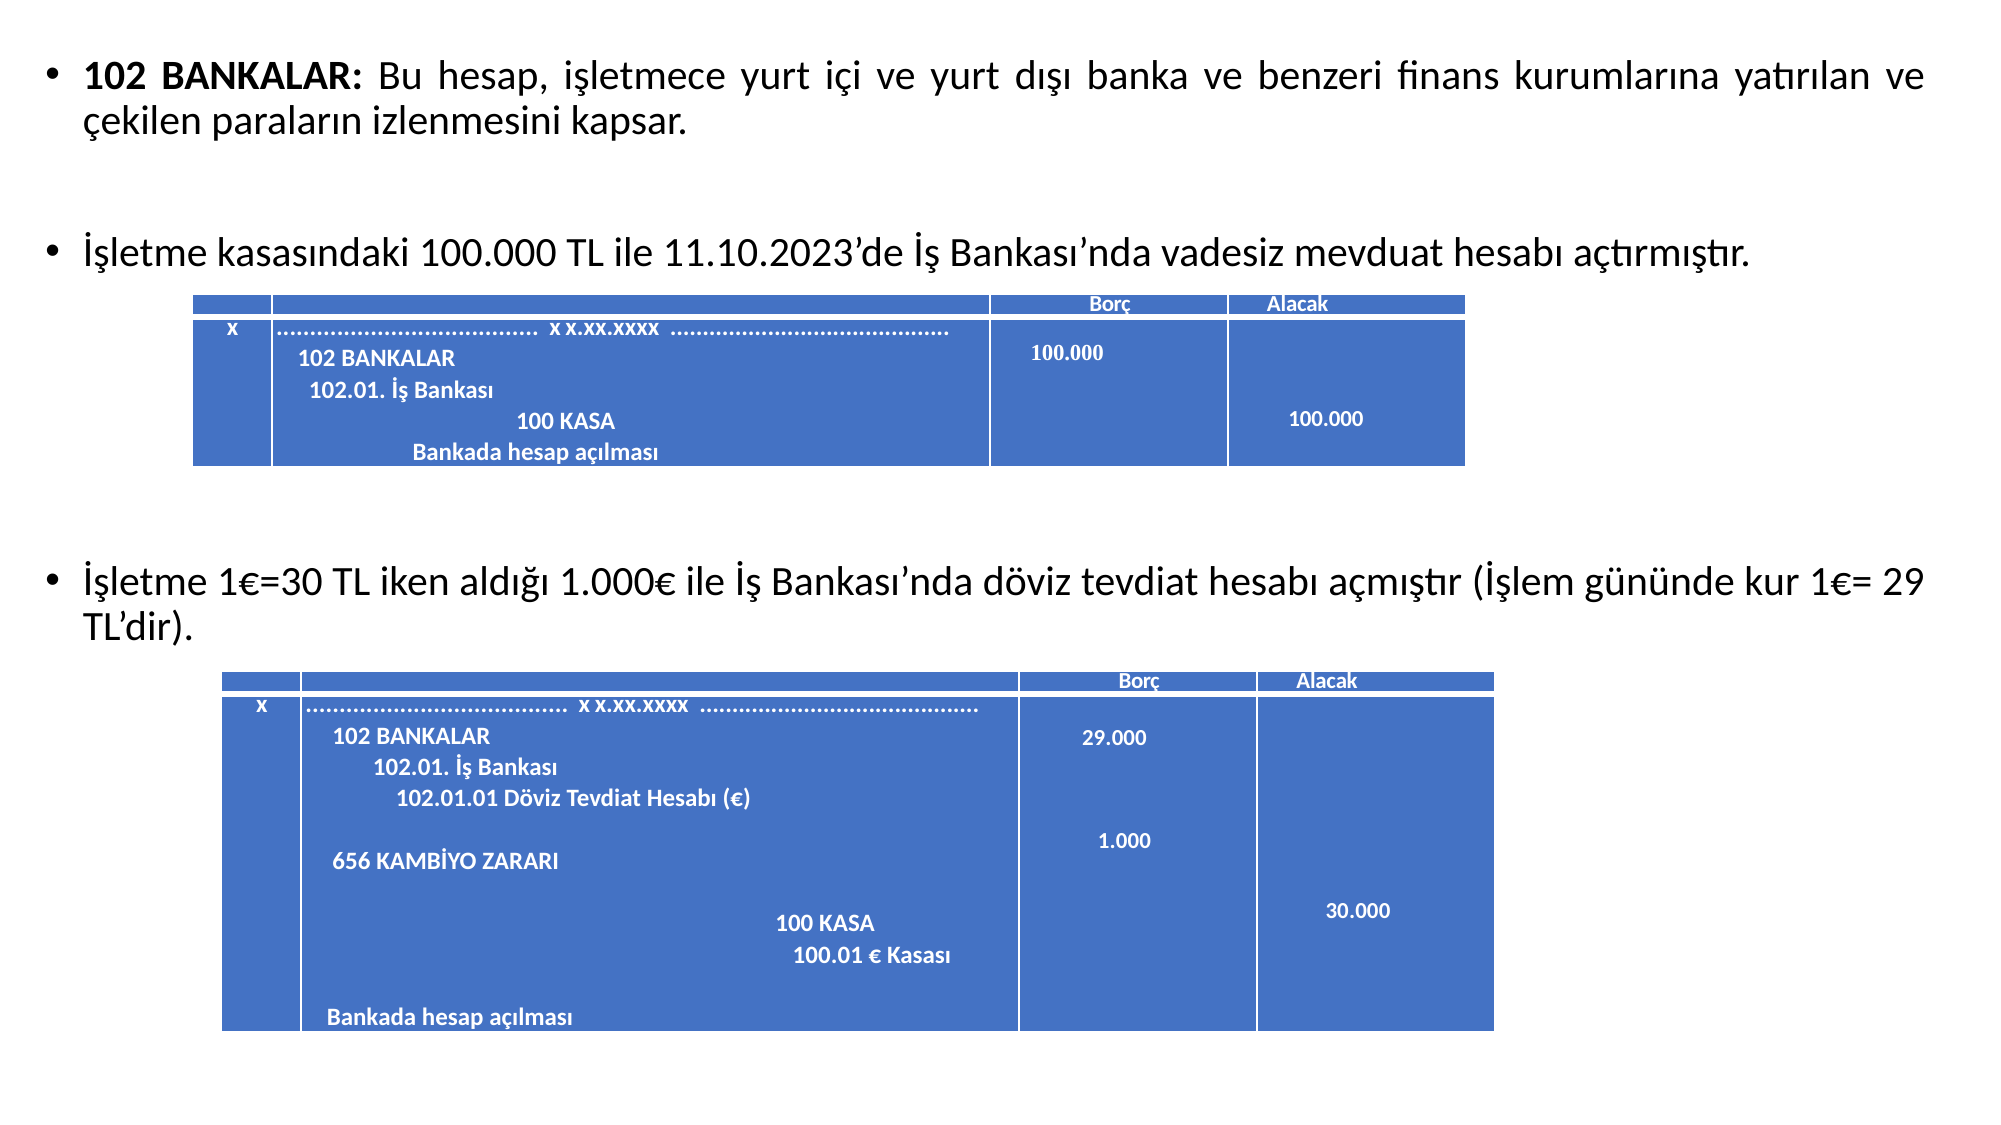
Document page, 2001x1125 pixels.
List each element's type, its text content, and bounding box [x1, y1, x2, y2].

table_cell x [222, 697, 300, 1031]
table_cell ....................................... xx.xx.xxxx ........................................... 102 BANKALAR 102.01. İş Bankası 102.01.01 Döviz Tevdiat Hesabı (€) 656 KAMBİYO ZARARI 100 KASA 100.01 € Kasası Bankada hesap açılması [302, 697, 1018, 1031]
table_header [273, 295, 989, 314]
table_header Alacak [1258, 672, 1494, 691]
table_header [222, 672, 300, 691]
table_header Borç [991, 295, 1227, 314]
table_header [193, 295, 271, 314]
table_cell ....................................... xx.xx.xxxx ........................................... 102 BANKALAR 102.01. İş Bankası 100 KASA Bankada hesap açılması [273, 320, 989, 466]
table_header Alacak [1229, 295, 1465, 314]
table_cell 29.000 1.000 [1020, 697, 1256, 1031]
table_header Borç [1020, 672, 1256, 691]
list 102 BANKALAR: Bu hesap, işletmece yurt içi ve yurt dışı banka ve benzeri finans kurumlarına yatırılan ve çekilen paraların izlenmesini kapsar. İşletme kasasındaki 100.000 TL ile 11.10.2023’de İş Bankası’nda vadesiz mevduat hesabı açtırmıştır. İşletme 1€=30 TL iken aldığı 1.000€ ile İş Bankası’nda döviz tevdiat hesabı açmıştır (İşlem gününde kur 1€= 29 TL’dir). [30, 45, 1942, 1094]
table_cell 100.000 [1229, 320, 1465, 466]
table_header [302, 672, 1018, 691]
table_cell x [193, 320, 271, 466]
table_cell 30.000 [1258, 697, 1494, 1031]
table_cell 100.000 [991, 320, 1227, 466]
